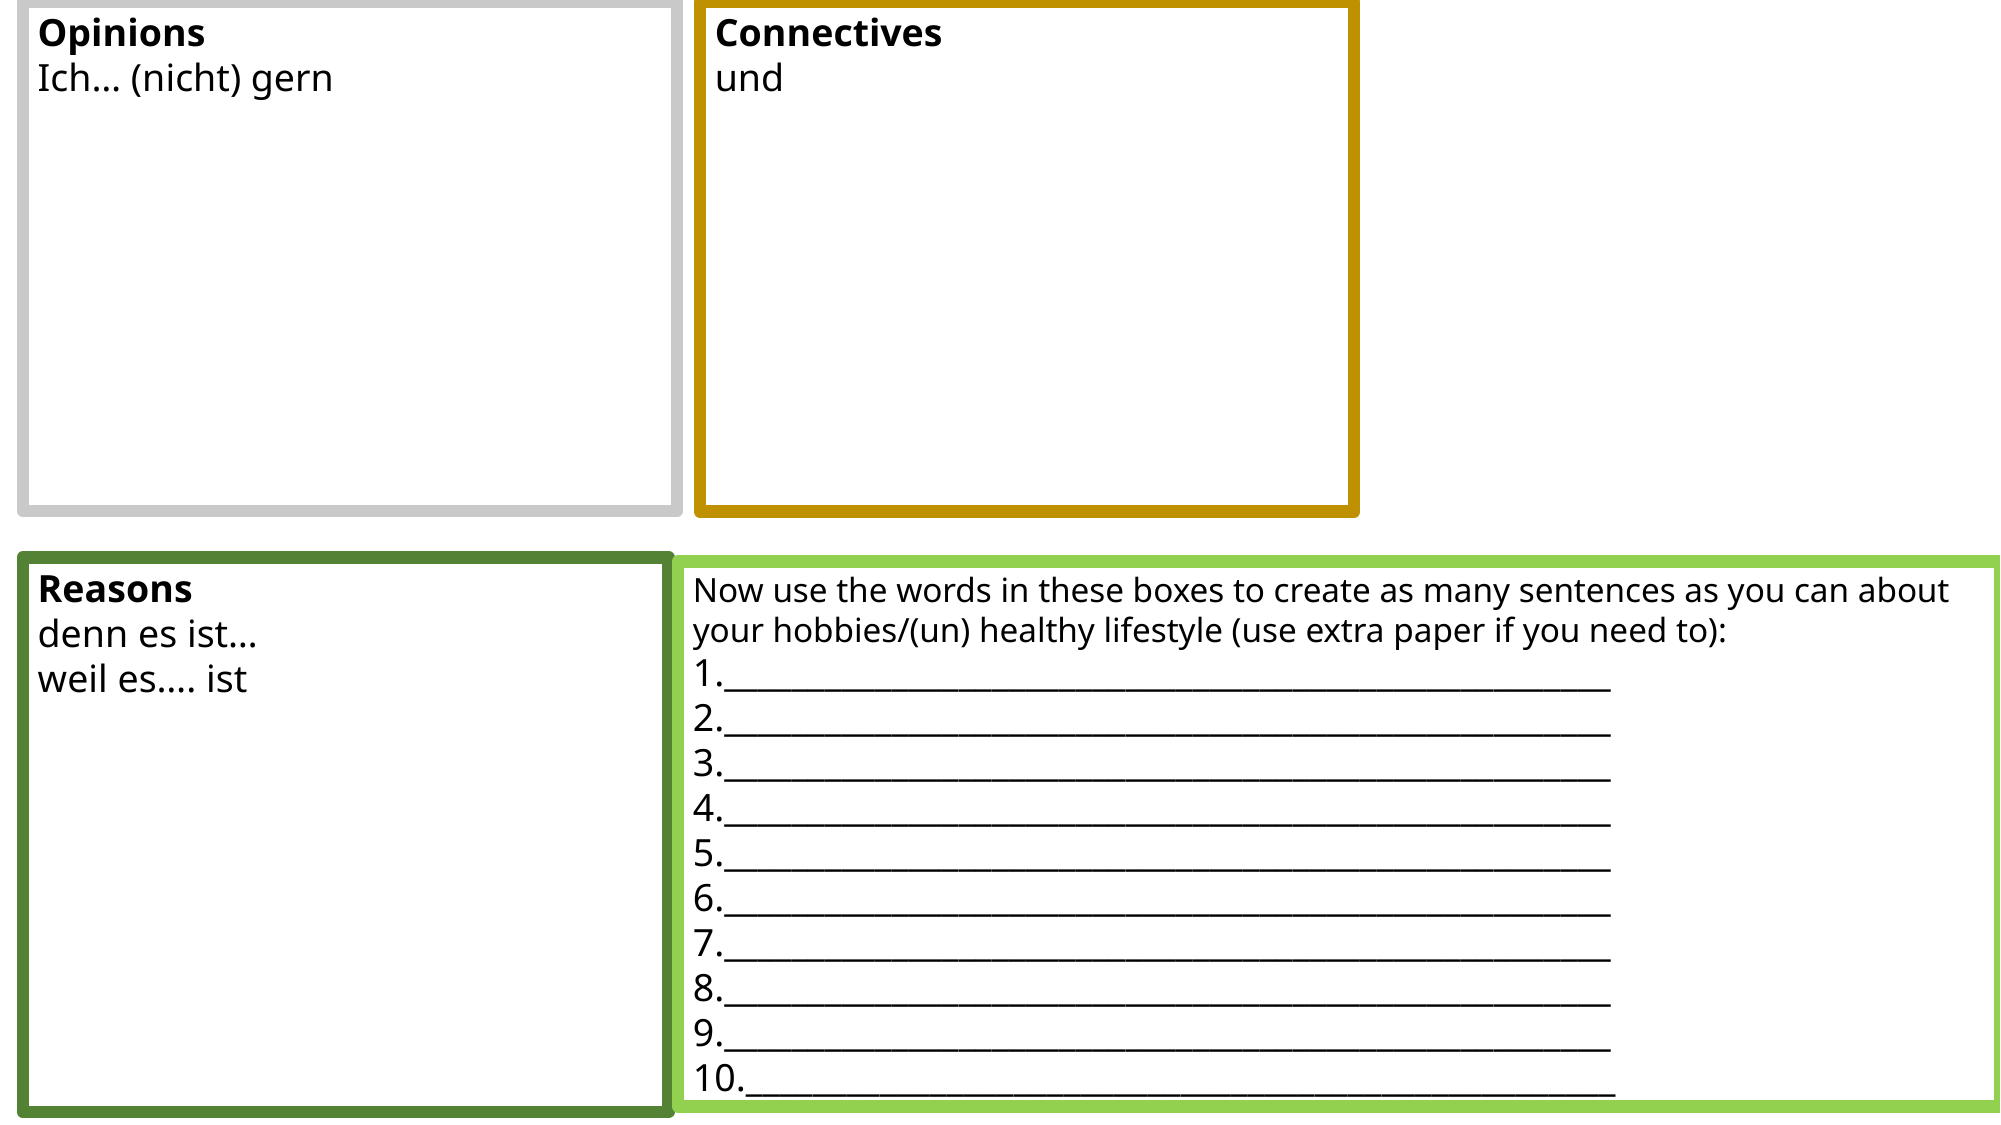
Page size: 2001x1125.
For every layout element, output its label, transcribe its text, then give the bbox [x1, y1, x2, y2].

text_box Now use the words in these boxes to create as many sentences as you can about your hobbies/(un) healthy lifestyle (use extra paper if you need to): 1._____________________________________________________ 2._____________________________________________________ 3._____________________________________________________ 4._____________________________________________________ 5._____________________________________________________ 6._____________________________________________________ 7._____________________________________________________ 8._____________________________________________________ 9._____________________________________________________ 10.____________________________________________________ [678, 561, 2000, 1107]
text_box Reasons denn es ist… weil es…. ist [22, 557, 669, 1112]
text_box Opinions Ich… (nicht) gern [22, 1, 678, 512]
text_box Connectives und [699, 1, 1355, 512]
